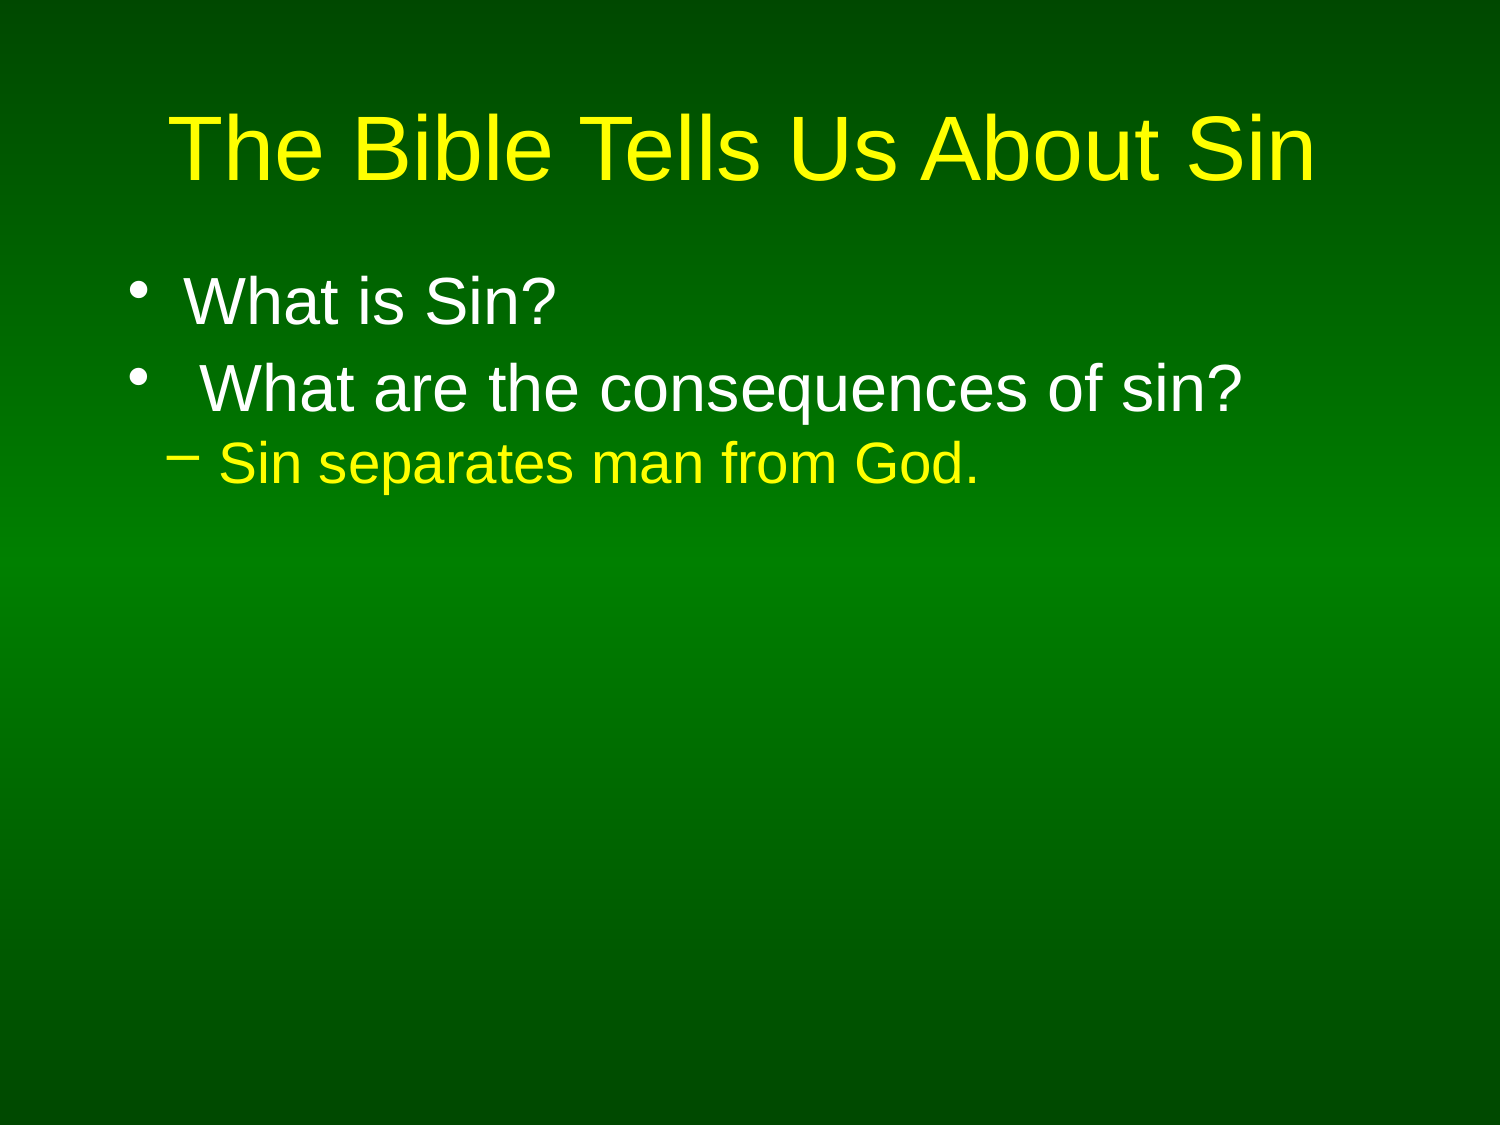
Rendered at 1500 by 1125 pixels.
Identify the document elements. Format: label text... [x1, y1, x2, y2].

list What is Sin? [112, 249, 1450, 338]
title The Bible Tells Us About Sin [50, 50, 1438, 238]
text_box What are the consequences of sin? Sin separates man from God. [112, 337, 1413, 563]
